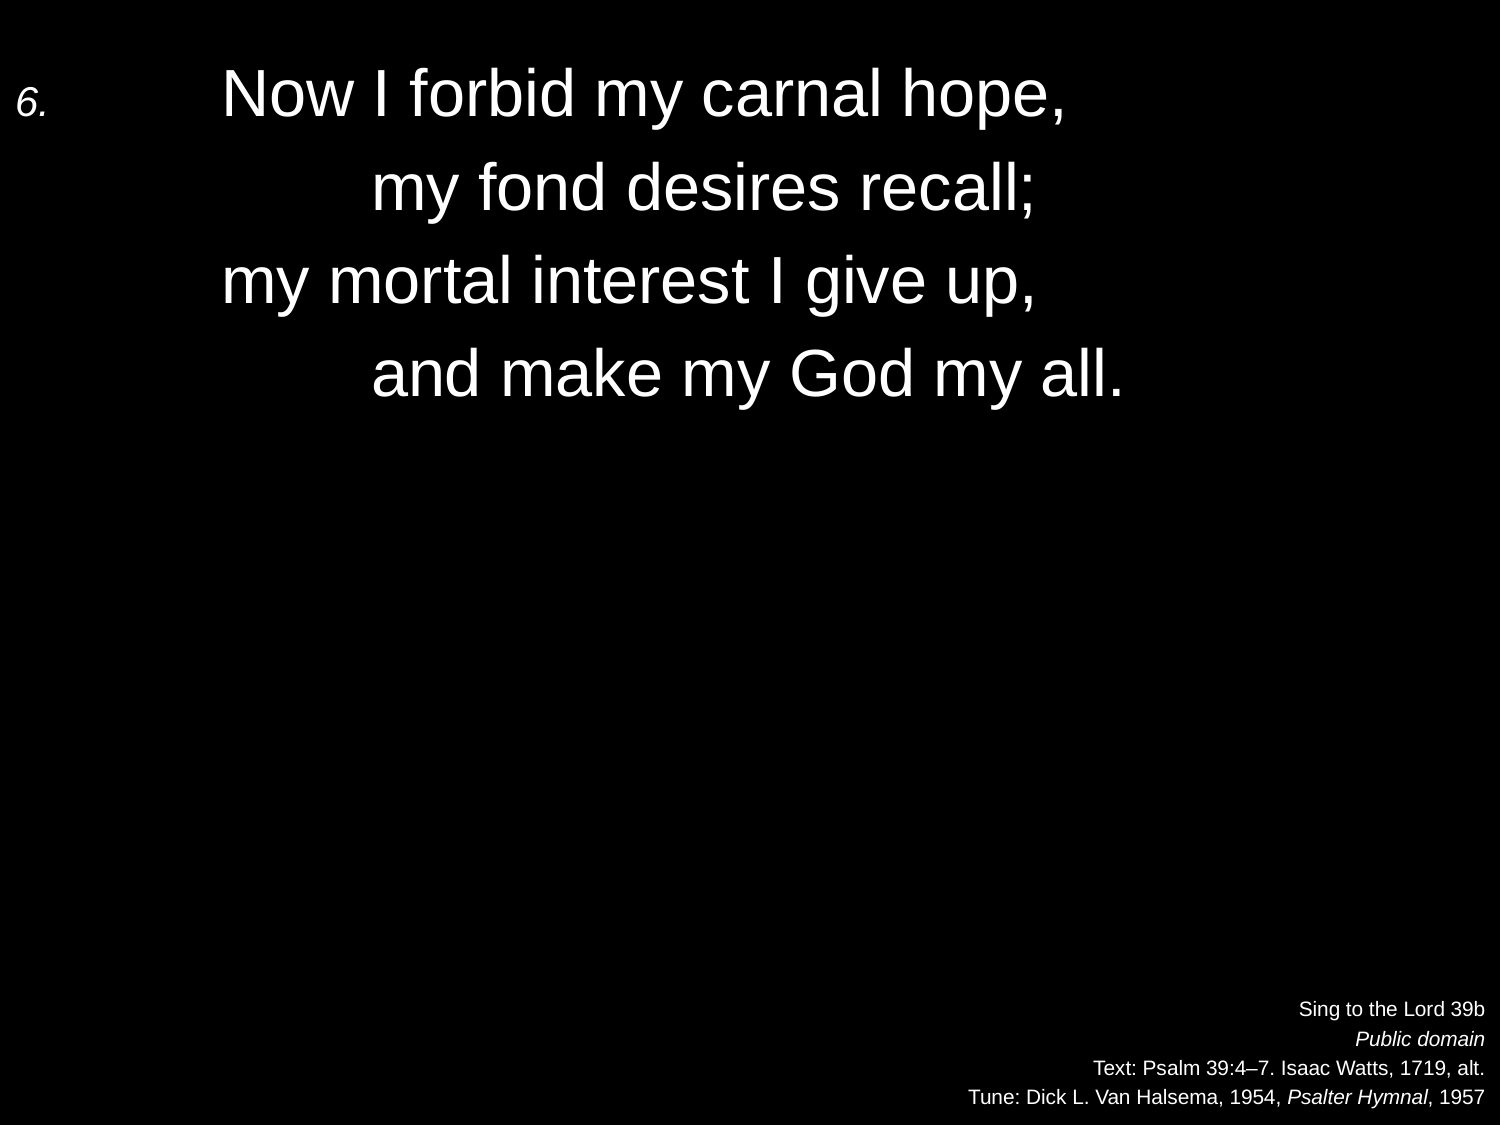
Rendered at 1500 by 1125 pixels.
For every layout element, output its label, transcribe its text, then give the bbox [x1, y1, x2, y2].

text_box Sing to the Lord 39b Public domain Text: Psalm 39:4–7. Isaac Watts, 1719, alt. Tune: Dick L. Van Halsema, 1954, Psalter Hymnal, 1957 [0, 988, 1500, 1116]
list 6. Now I forbid my carnal hope, my fond desires recall; my mortal interest I give up, and make my God my all. [0, 42, 1500, 988]
